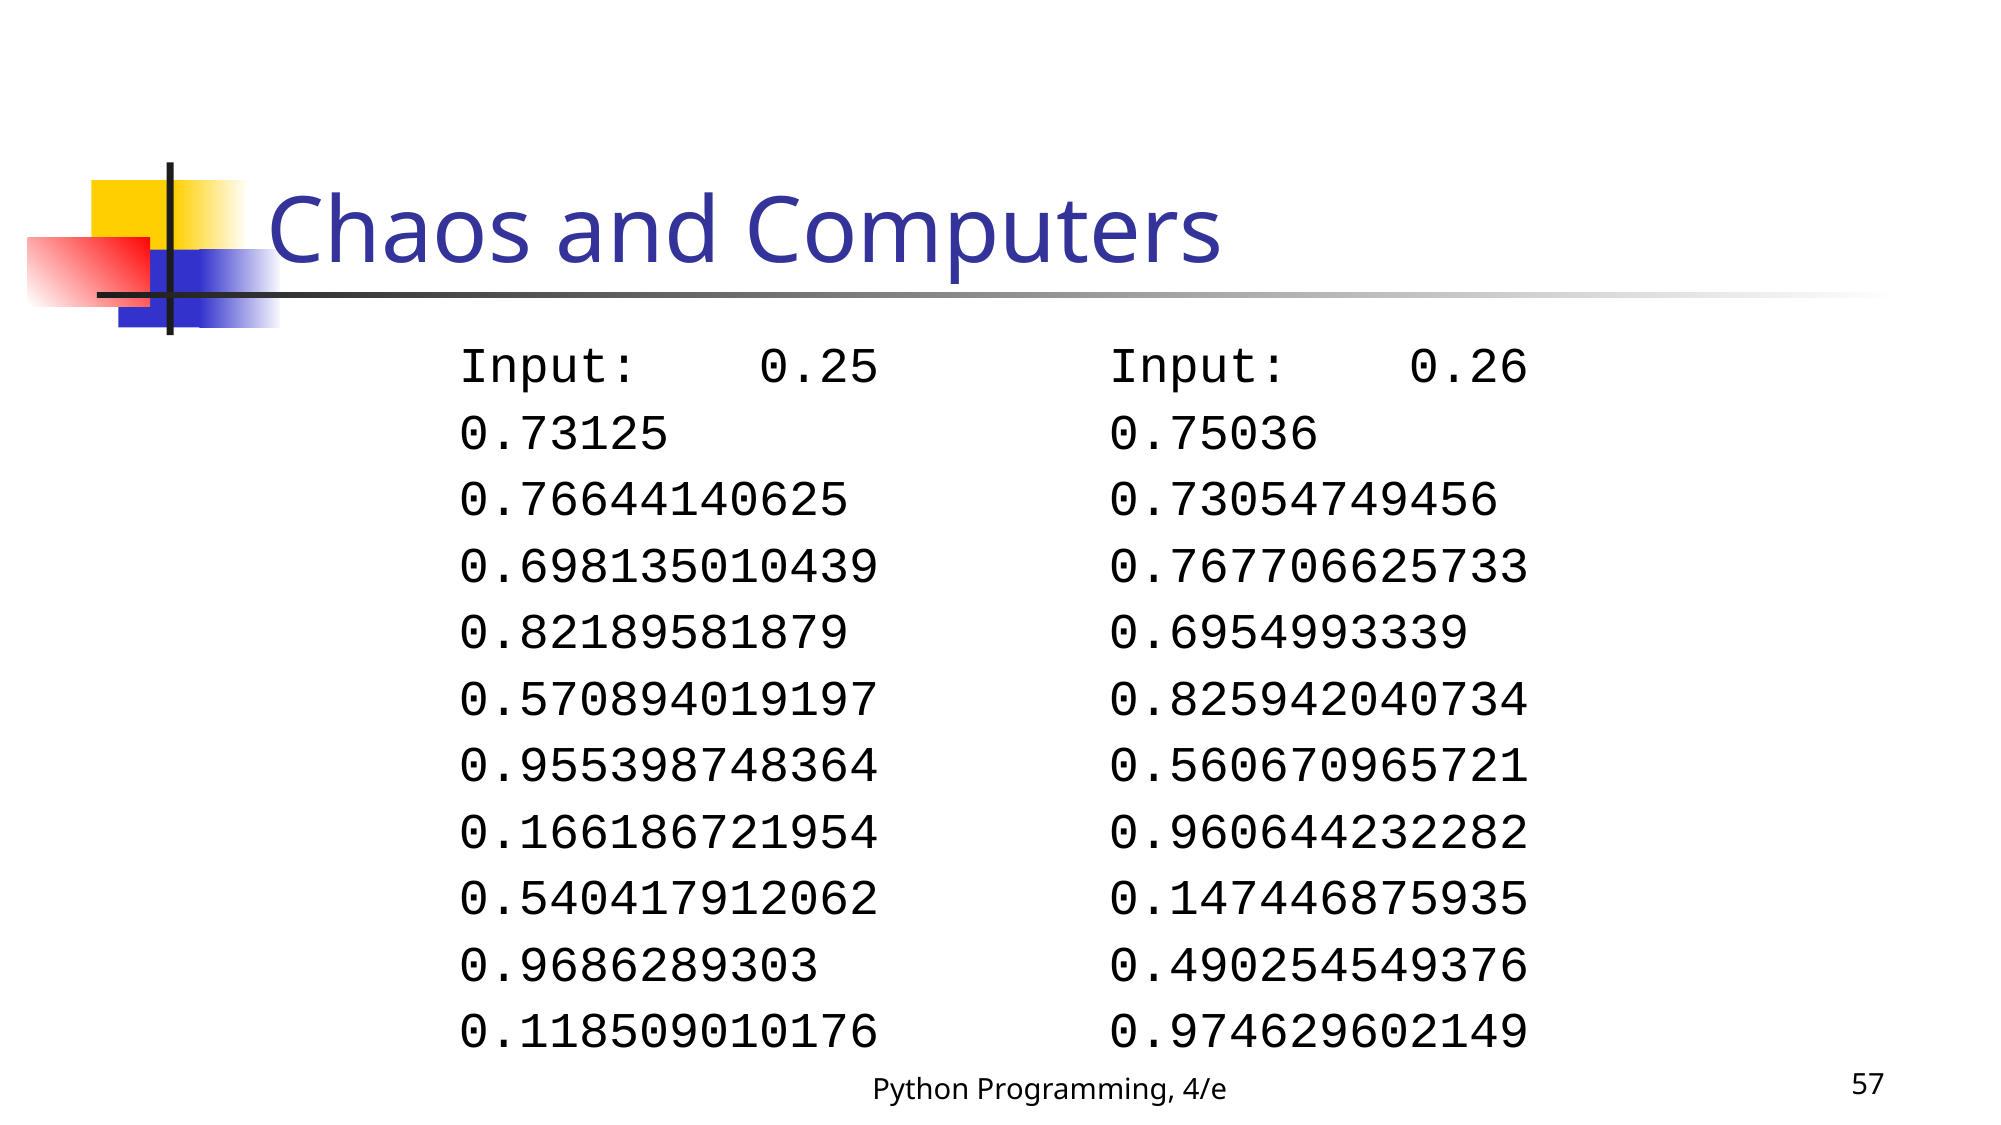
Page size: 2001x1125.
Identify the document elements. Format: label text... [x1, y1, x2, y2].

title Chaos and Computers [251, 101, 1957, 289]
list Input: 0.25 0.73125 0.76644140625 0.698135010439 0.82189581879 0.570894019197 0.955398748364 0.166186721954 0.540417912062 0.9686289303 0.118509010176 [444, 331, 1069, 1062]
slide_number 57 [1483, 1037, 1901, 1113]
footer Python Programming, 4/e [733, 1037, 1367, 1113]
list Input: 0.26 0.75036 0.73054749456 0.767706625733 0.6954993339 0.825942040734 0.560670965721 0.960644232282 0.147446875935 0.490254549376 0.974629602149 [1093, 331, 1719, 1062]
